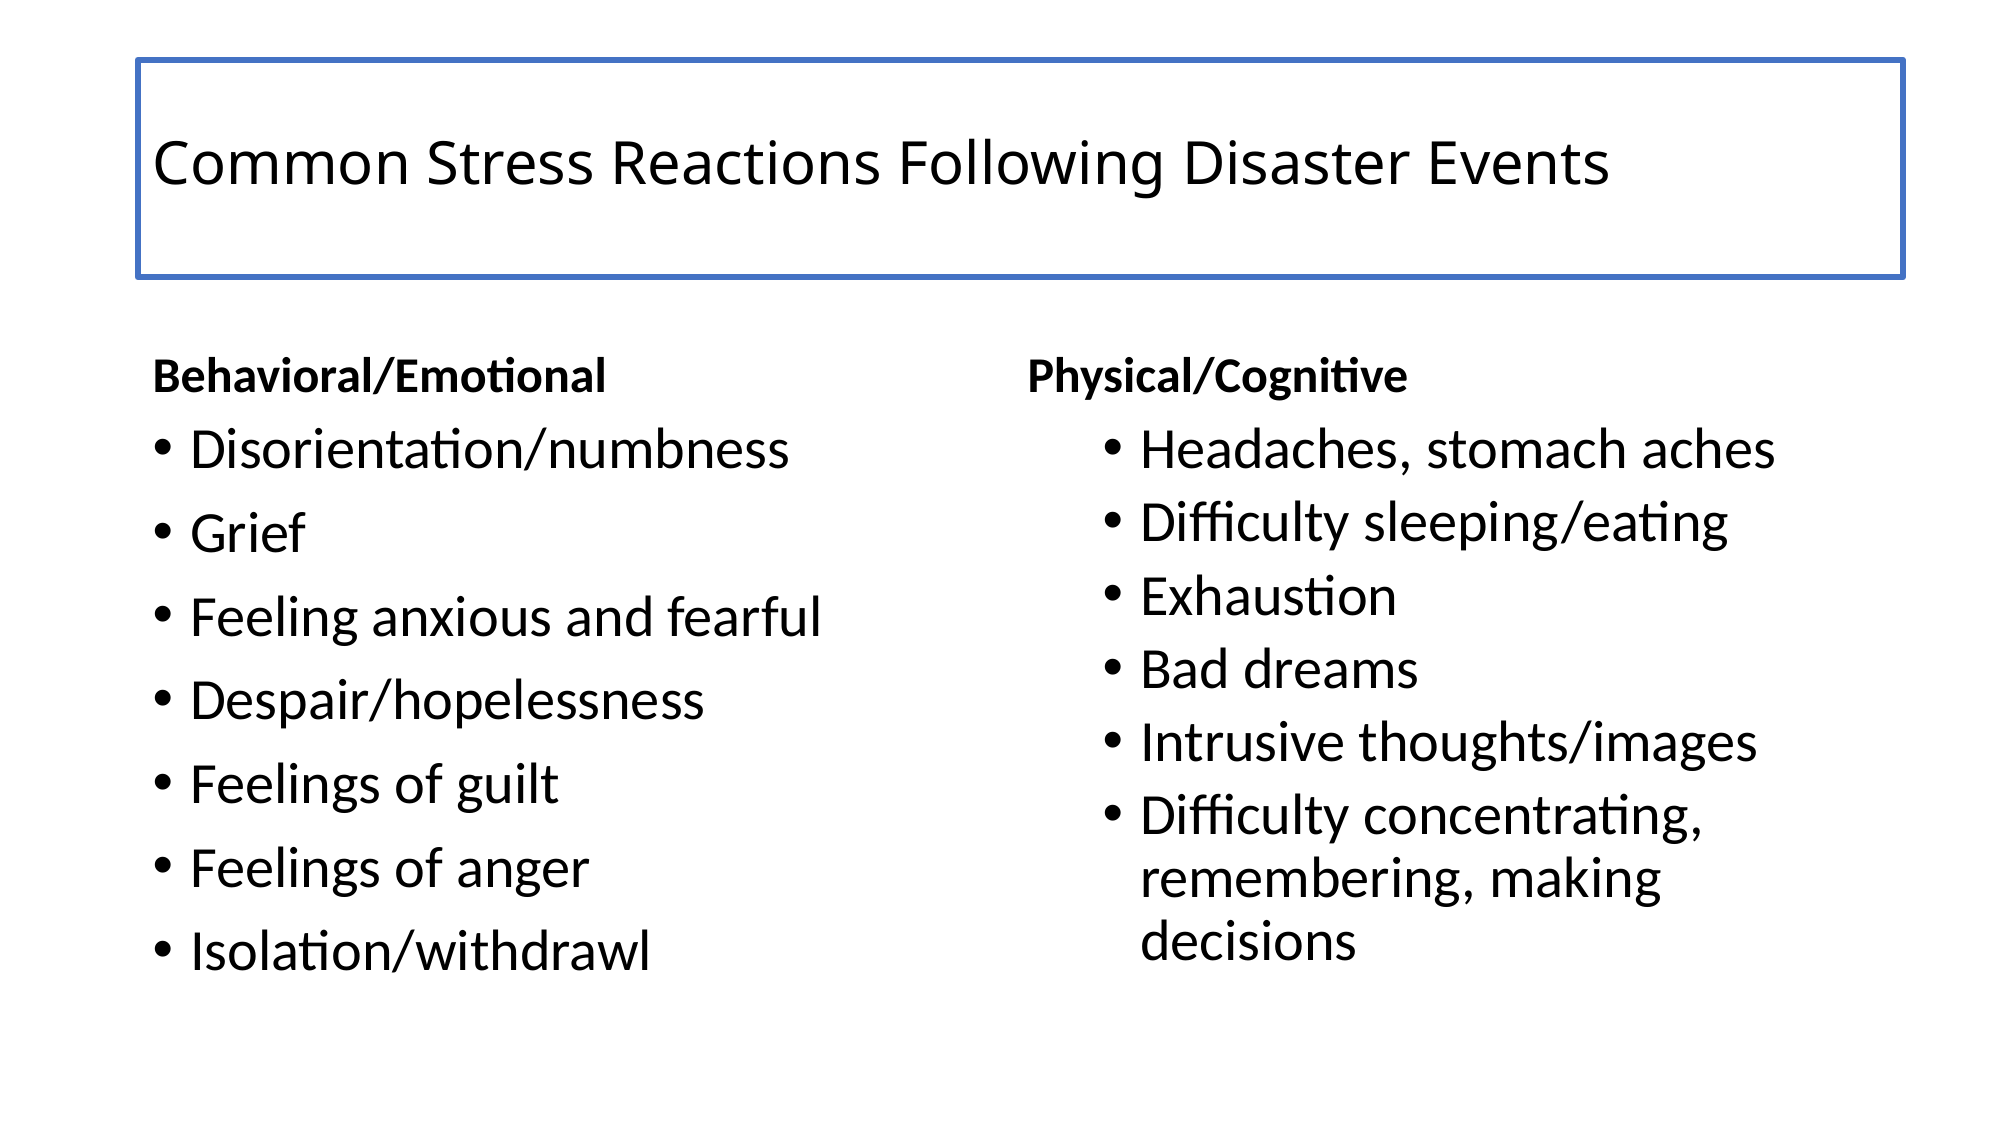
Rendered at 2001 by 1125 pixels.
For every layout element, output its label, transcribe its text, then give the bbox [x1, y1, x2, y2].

list Physical/Cognitive [1012, 275, 1863, 410]
title Common Stress Reactions Following Disaster Events [137, 59, 1903, 278]
list Disorientation/numbness Grief Feeling anxious and fearful Despair/hopelessness Feelings of guilt Feelings of anger Isolation/withdrawl [137, 410, 984, 1016]
list Behavioral/Emotional [137, 275, 984, 410]
list Headaches, stomach aches Difficulty sleeping/eating Exhaustion Bad dreams Intrusive thoughts/images Difficulty concentrating, remembering, making decisions [1012, 410, 1863, 1016]
